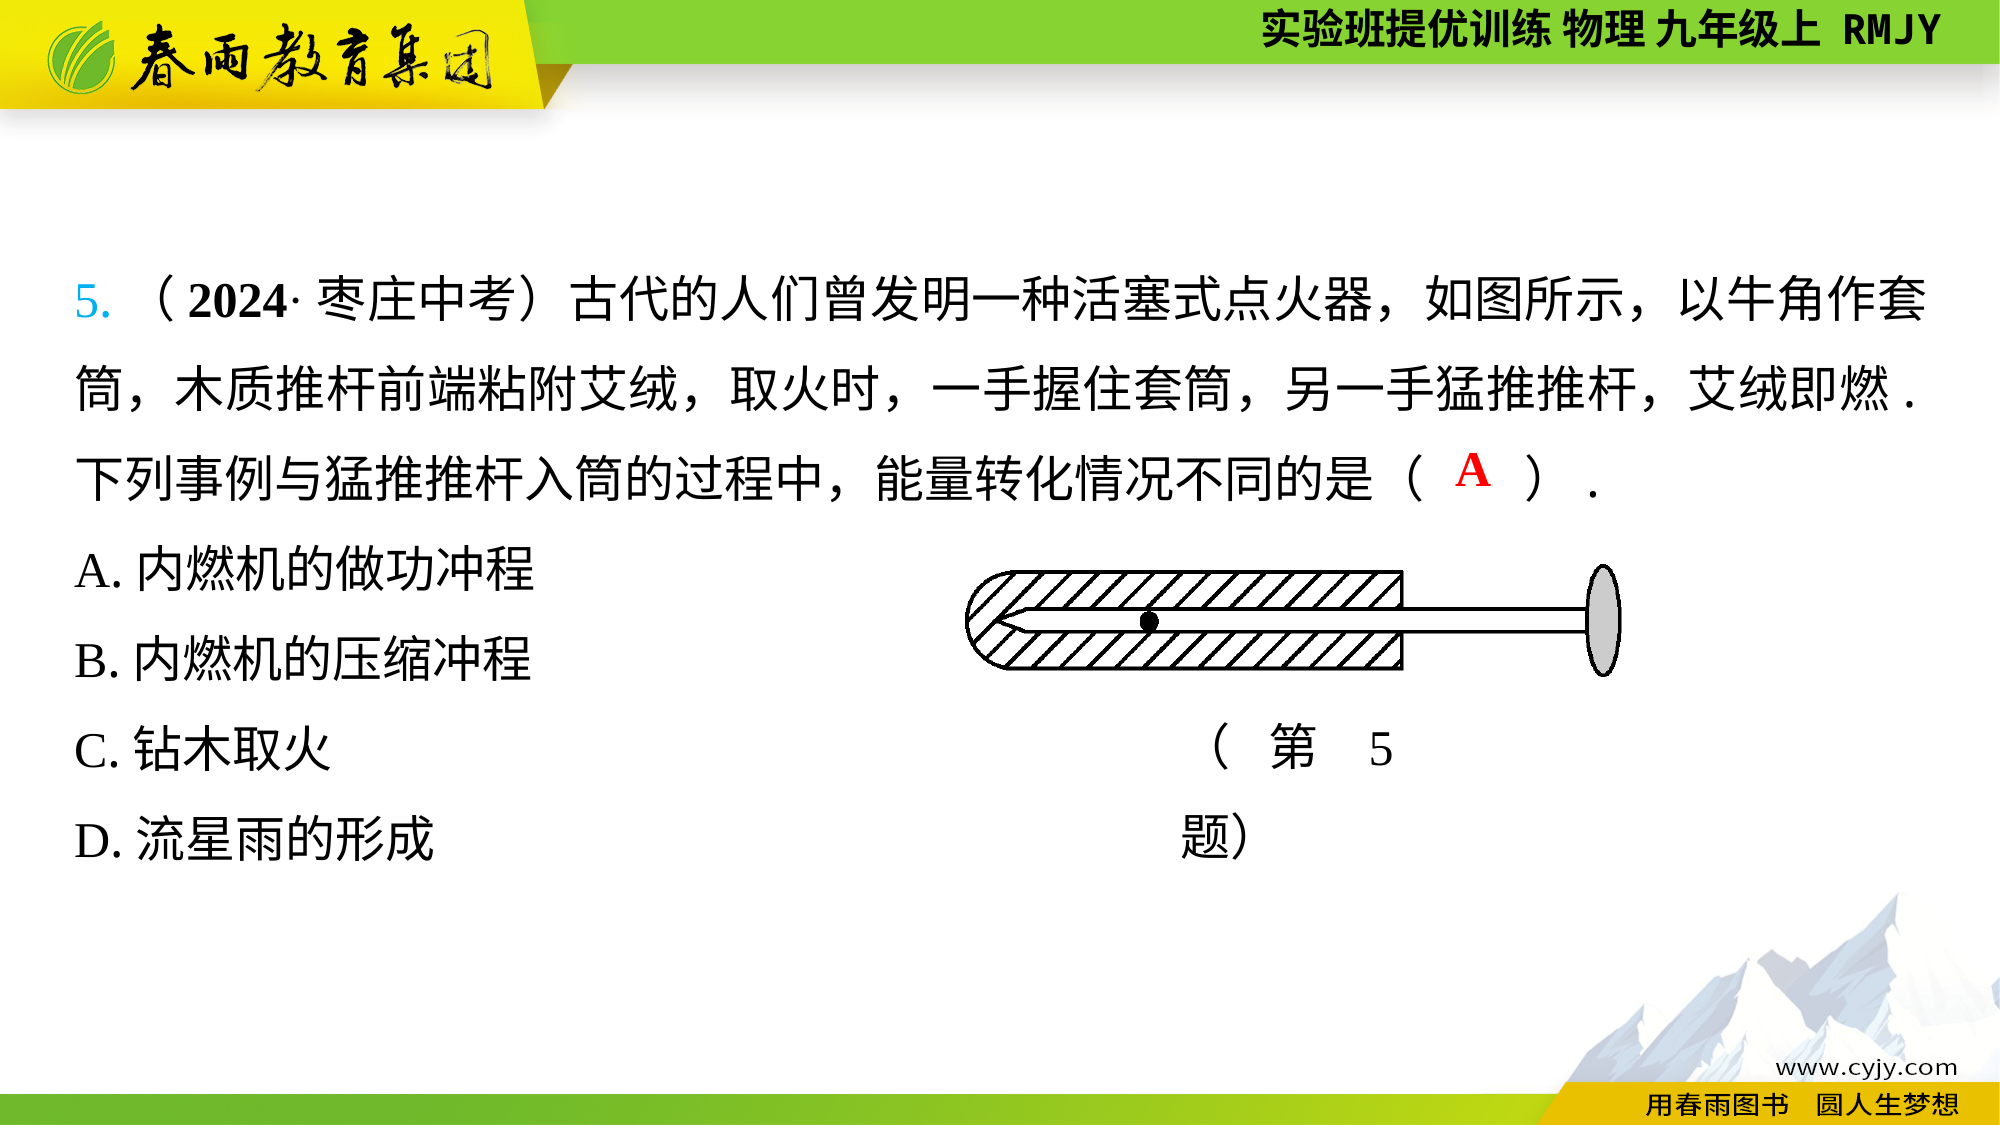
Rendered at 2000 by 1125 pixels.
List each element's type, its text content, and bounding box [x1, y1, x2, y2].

text_box （第5题） [1165, 684, 1421, 783]
picture [0, 0, 2000, 1125]
text_box A [1440, 429, 1506, 505]
list 5.（2024·枣庄中考）古代的人们曾发明一种活塞式点火器，如图所示，以牛角作套筒，木质推杆前端粘附艾绒，取火时，一手握住套筒，另一手猛推推杆，艾绒即燃.下列事例与猛推推杆入筒的过程中，能量转化情况不同的是（ ）. A.内燃机的做功冲程 B.内燃机的压缩冲程 C.钻木取火 D.流星雨的形成 [59, 229, 1944, 870]
